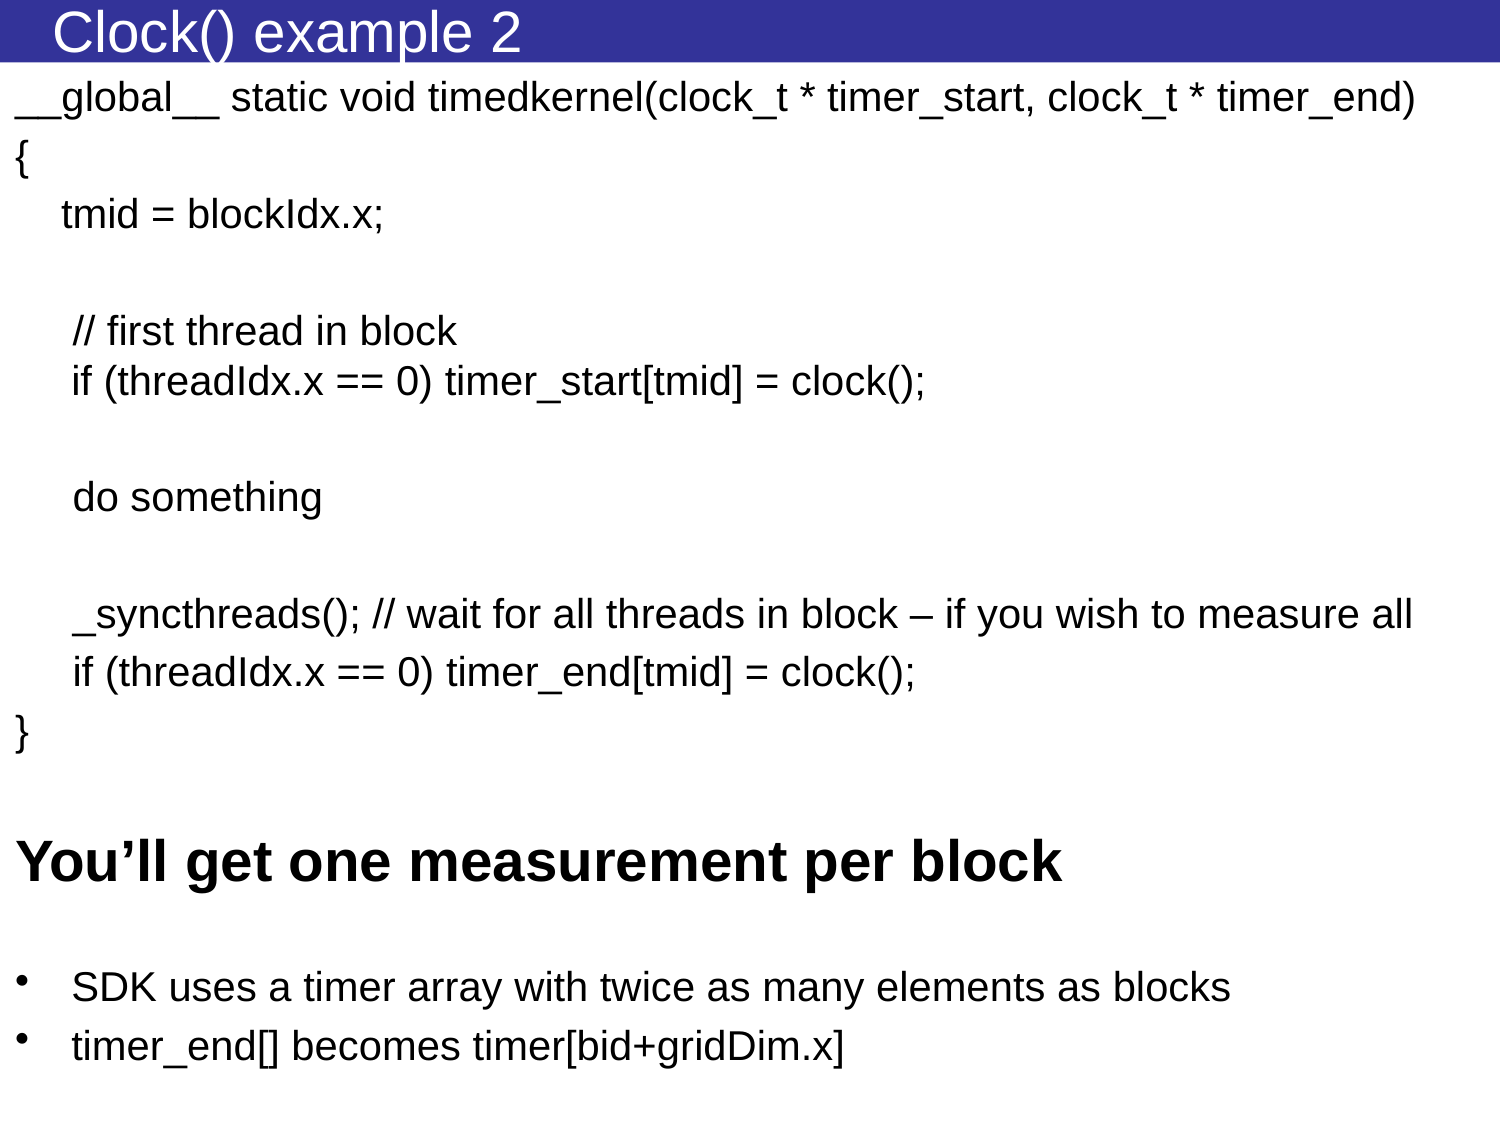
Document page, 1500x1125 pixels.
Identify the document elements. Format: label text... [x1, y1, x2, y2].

title Clock() example 2 [37, 7, 1426, 51]
list __global__ static void timedkernel(clock_t * timer_start, clock_t * timer_end) { tmid = blockIdx.x; // first thread in block if (threadIdx.x == 0) timer_start[tmid] = clock(); do something _syncthreads(); // wait for all threads in block – if you wish to measure all if (threadIdx.x == 0) timer_end[tmid] = clock(); } You’ll get one measurement per block SDK uses a timer array with twice as many elements as blocks timer_end[] becomes timer[bid+gridDim.x] [0, 62, 1500, 1125]
